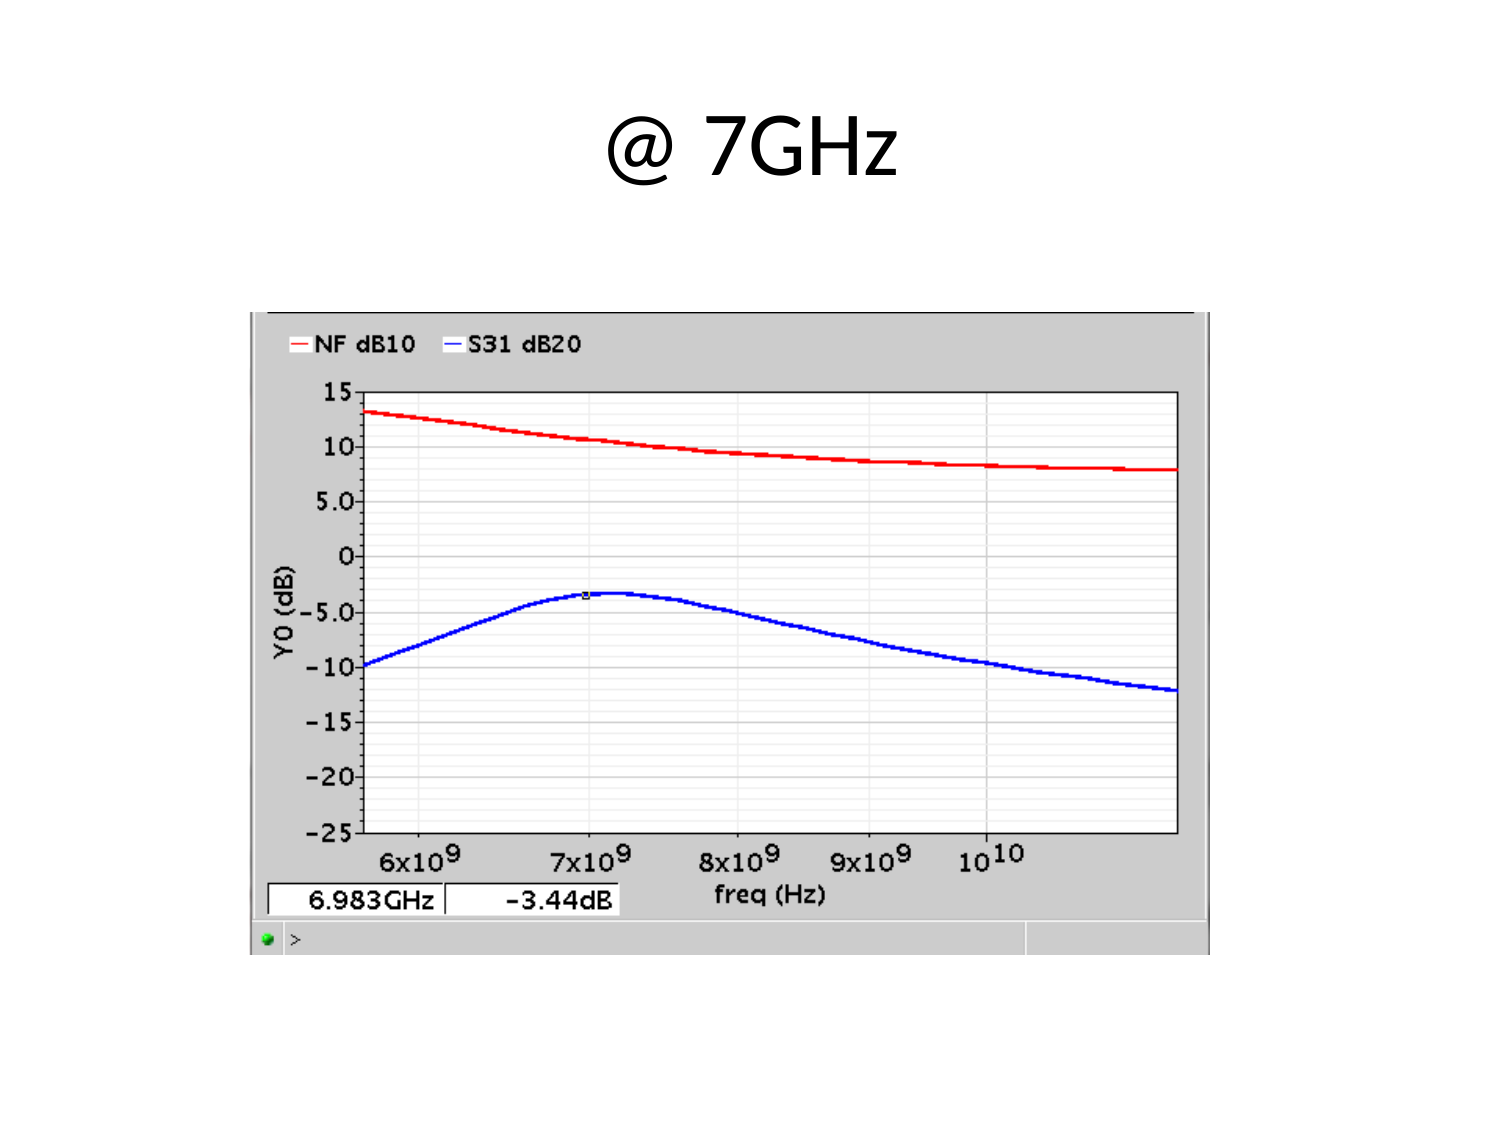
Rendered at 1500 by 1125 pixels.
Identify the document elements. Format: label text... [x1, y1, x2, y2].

picture [249, 312, 1210, 955]
title @ 7GHz [75, 45, 1425, 233]
